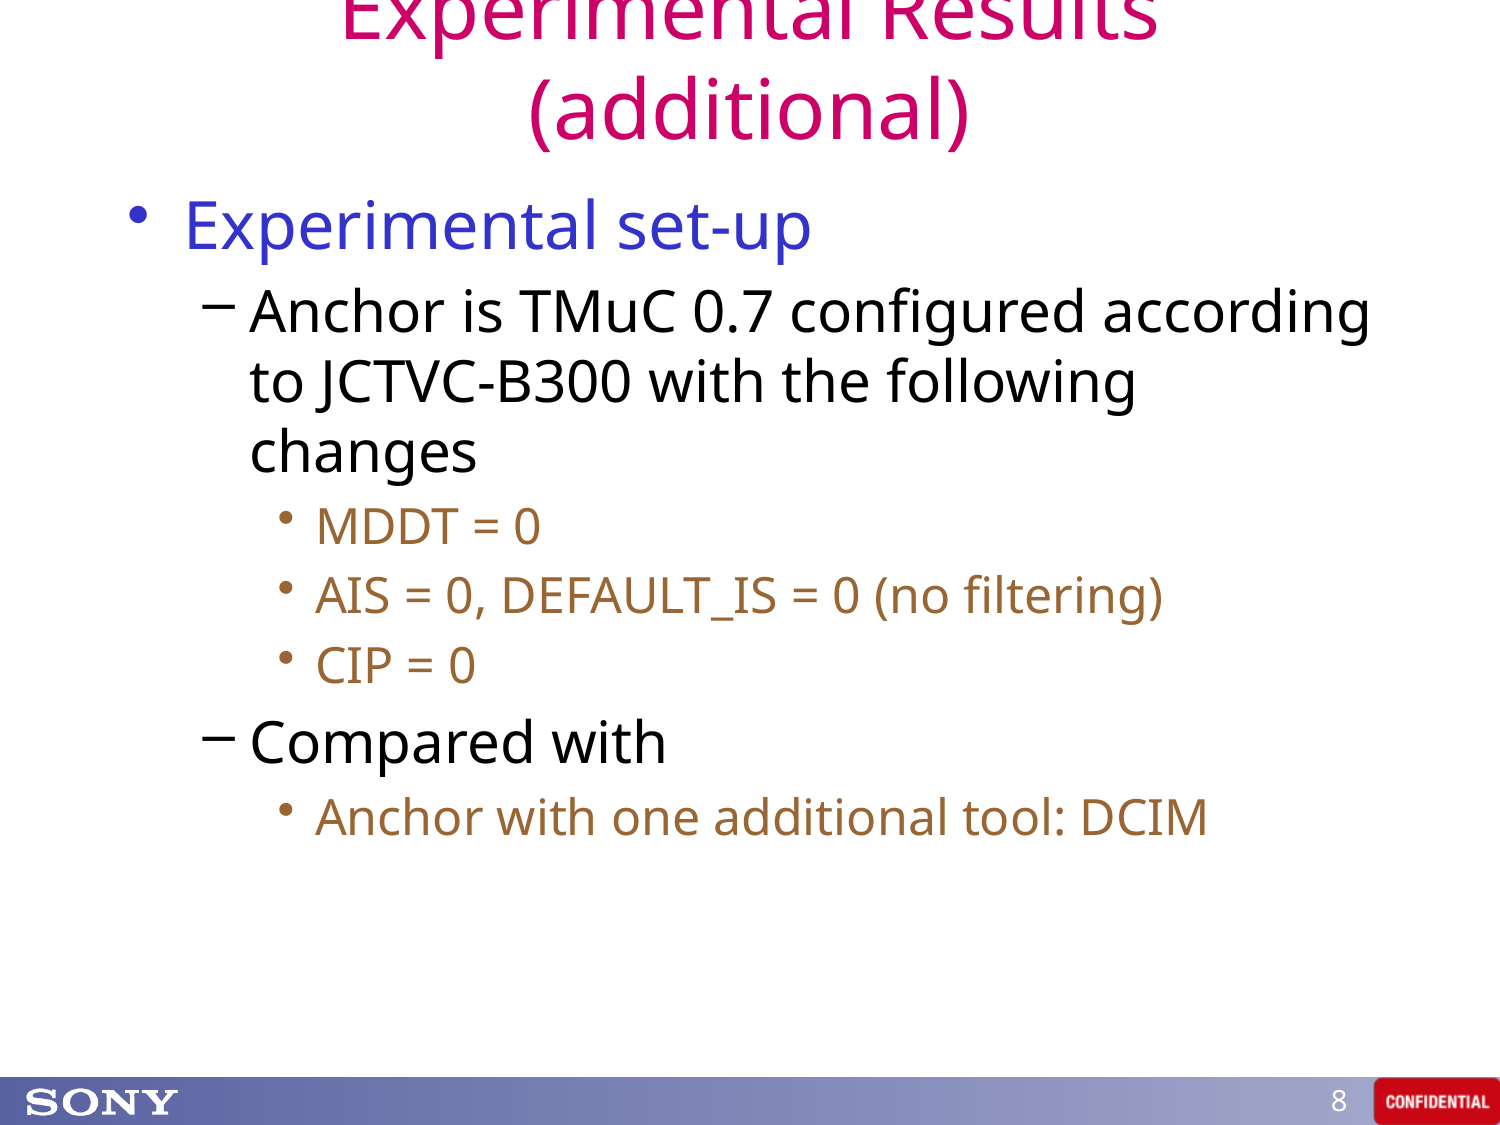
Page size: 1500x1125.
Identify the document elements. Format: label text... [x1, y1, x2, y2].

title Experimental Results (additional) [112, 0, 1388, 115]
picture [1368, 1071, 1500, 1125]
picture [26, 1088, 178, 1116]
slide_number 8 [1049, 1074, 1363, 1125]
list Experimental set-up Anchor is TMuC 0.7 configured according to JCTVC-B300 with the following changes MDDT = 0 AIS = 0, DEFAULT_IS = 0 (no filtering) CIP = 0 Compared with Anchor with one additional tool: DCIM [112, 174, 1388, 1076]
